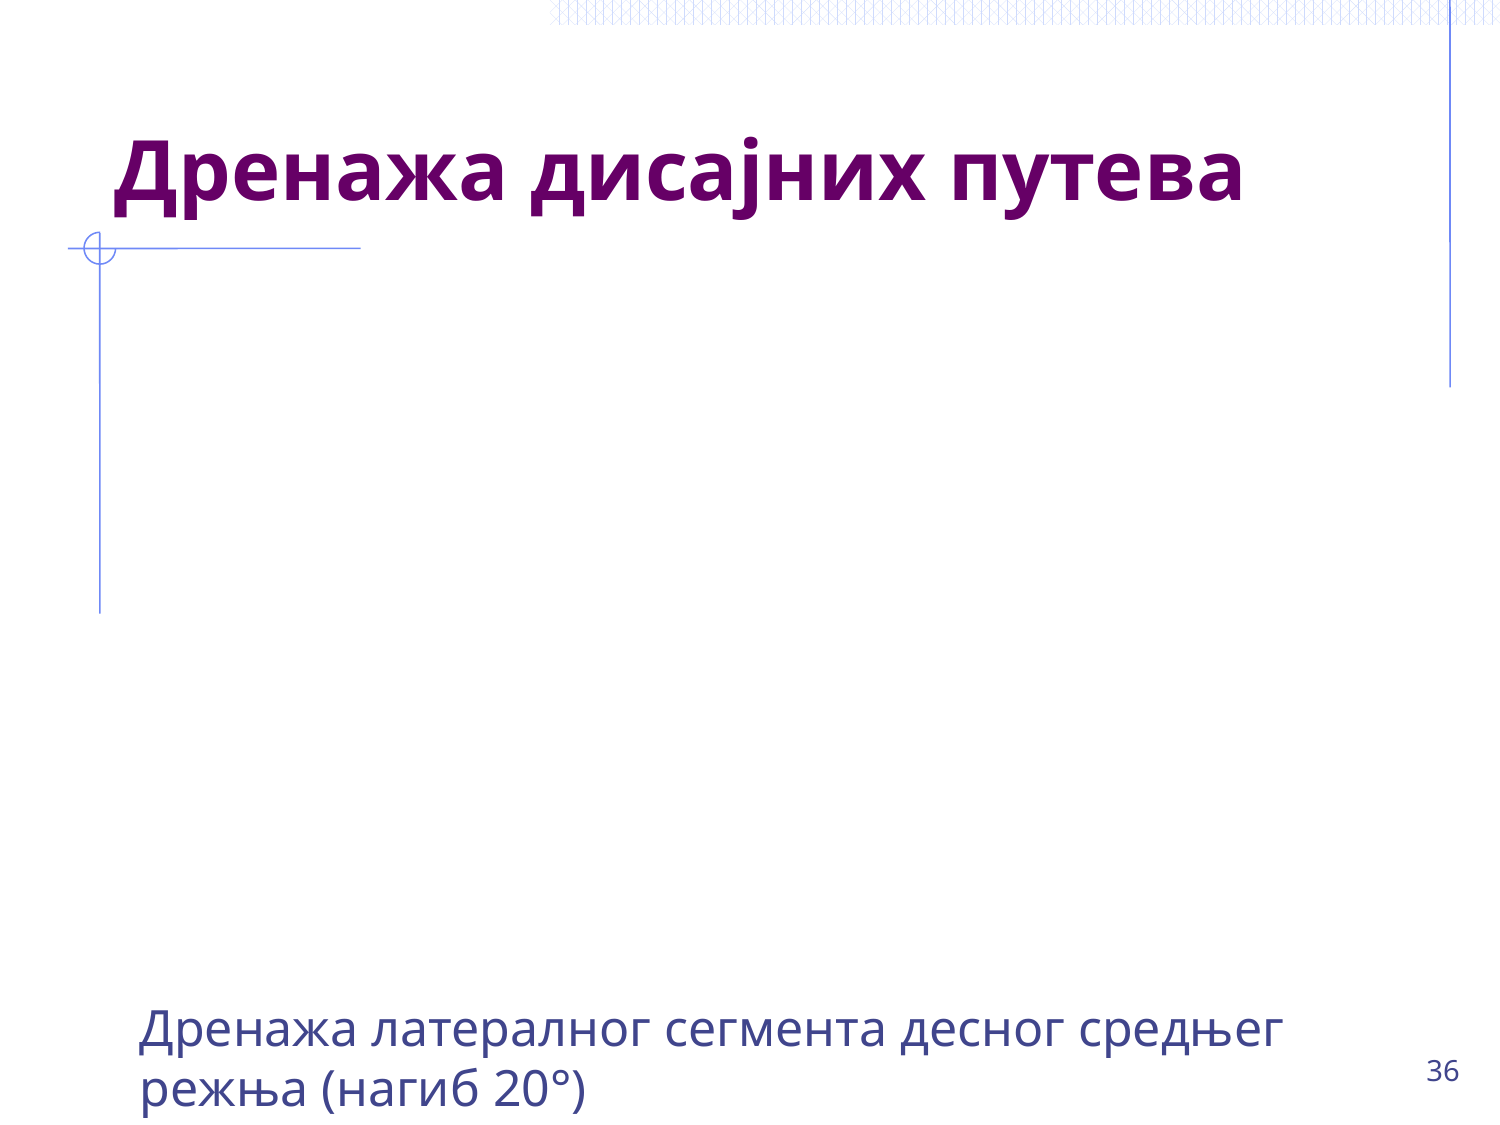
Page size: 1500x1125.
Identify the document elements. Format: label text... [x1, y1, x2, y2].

text_box Дренажа латералног сегмента десног средњег режња (нагиб 20°) [125, 988, 1375, 1124]
title Дренажа дисајних путева [99, 37, 1376, 226]
slide_number 36 [1375, 1025, 1475, 1100]
